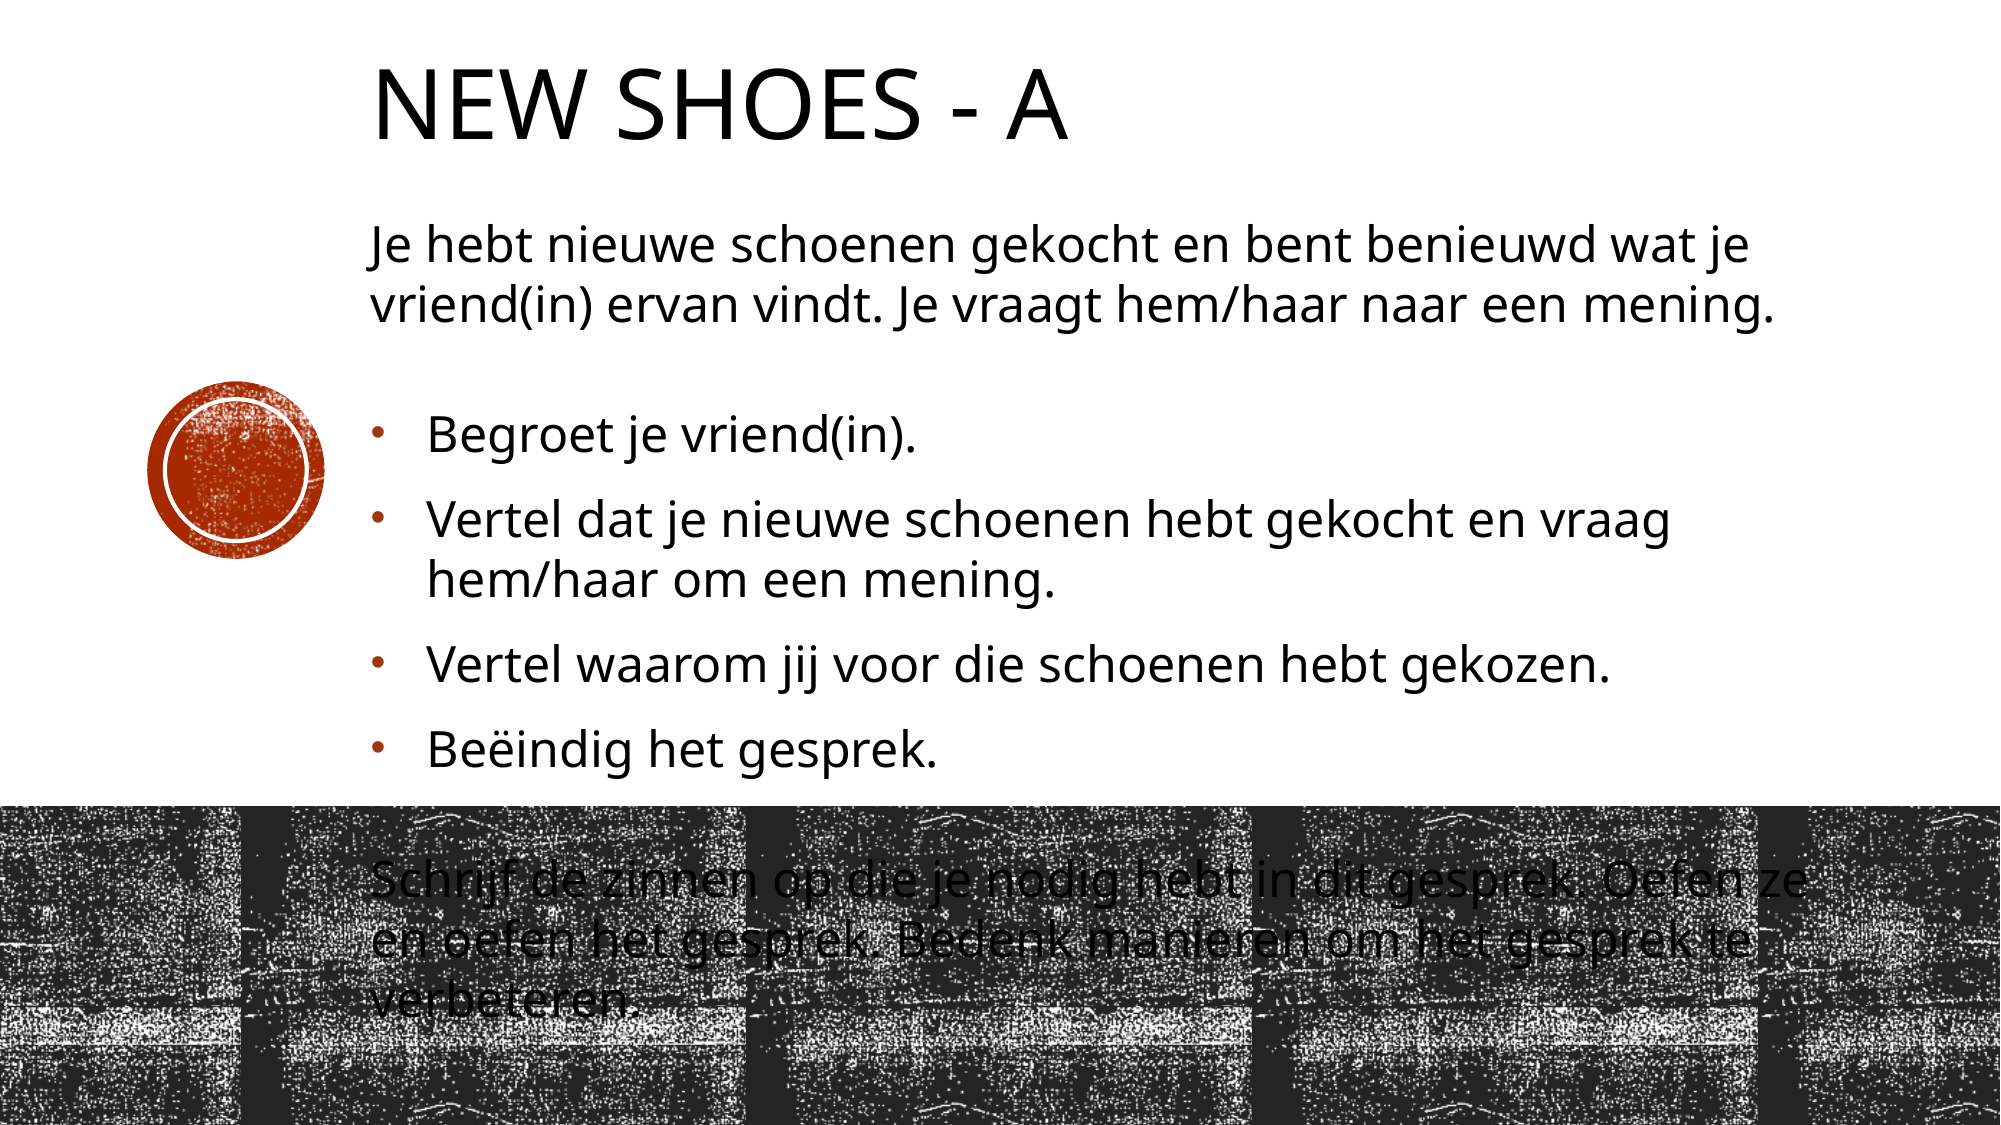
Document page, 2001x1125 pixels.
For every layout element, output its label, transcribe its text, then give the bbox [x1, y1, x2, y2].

list Je hebt nieuwe schoenen gekocht en bent benieuwd wat je vriend(in) ervan vindt. Je vraagt hem/haar naar een mening. Begroet je vriend(in). Vertel dat je nieuwe schoenen hebt gekocht en vraag hem/haar om een mening. Vertel waarom jij voor die schoenen hebt gekozen. Beëindig het gesprek. Schrijf de zinnen op die je nodig hebt in dit gesprek. Oefen ze en oefen het gesprek. Bedenk manieren om het gesprek te verbeteren. [355, 204, 1841, 733]
title New shoes - a [355, 56, 1927, 166]
